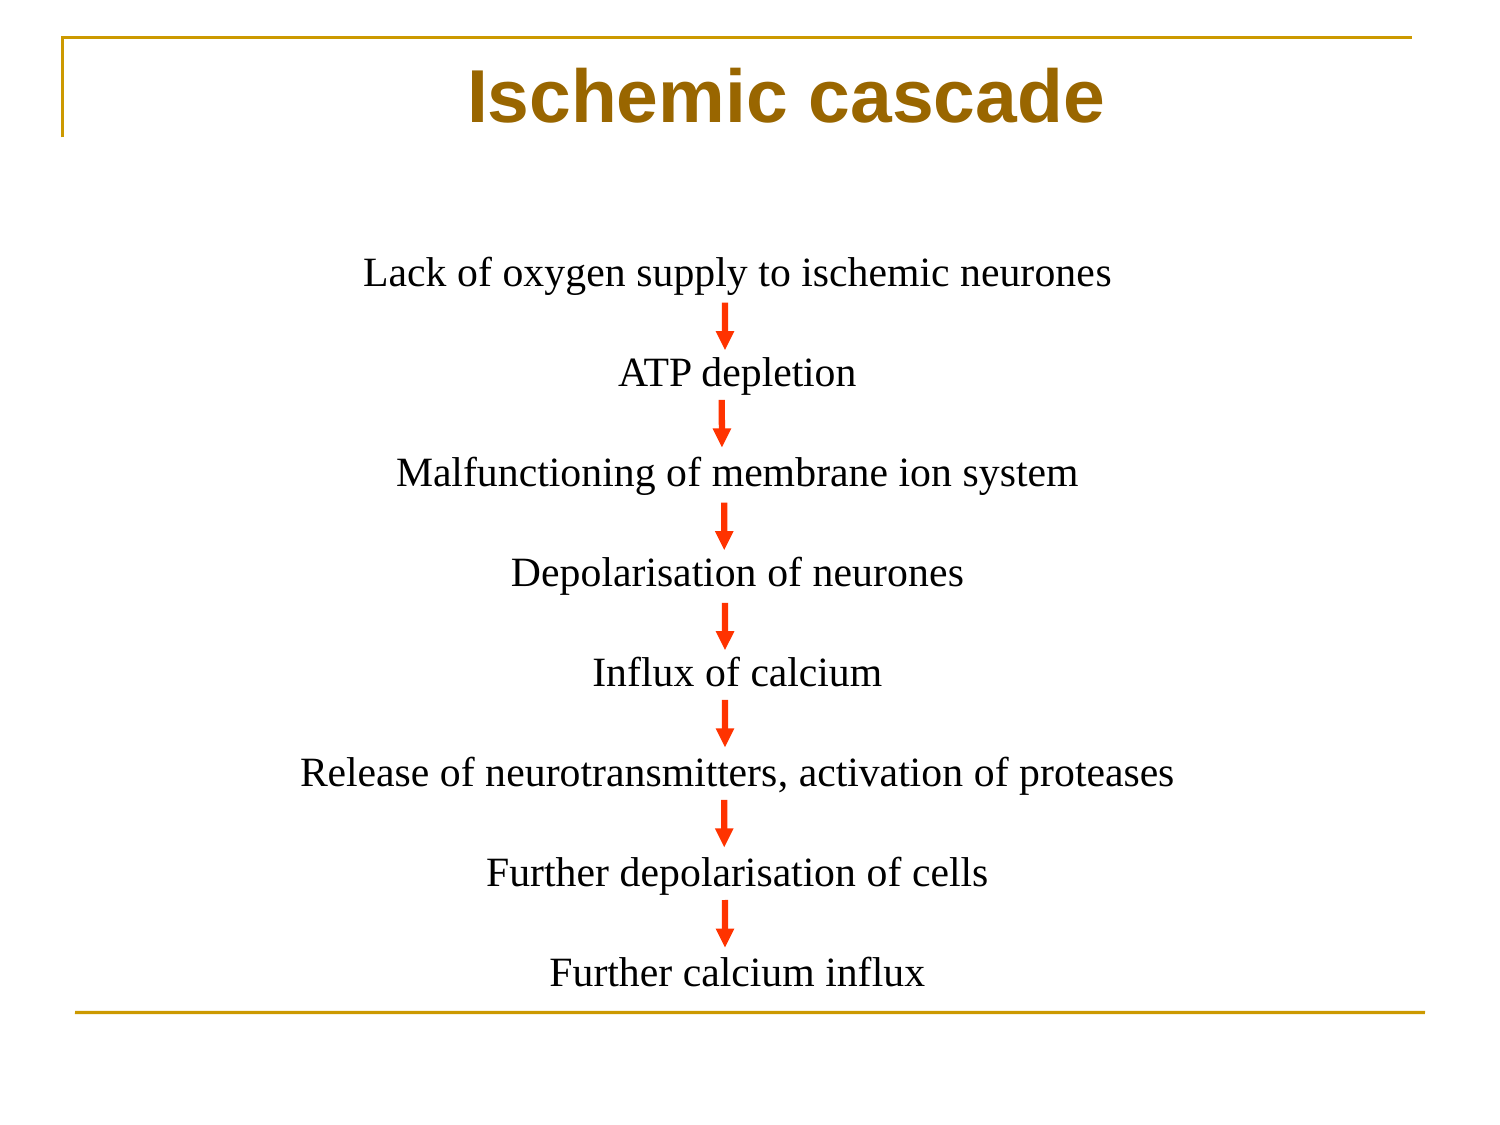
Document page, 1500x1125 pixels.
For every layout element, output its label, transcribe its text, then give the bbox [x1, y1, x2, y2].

text_box Ischemic cascade [452, 39, 1121, 145]
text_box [62, 237, 1413, 1125]
